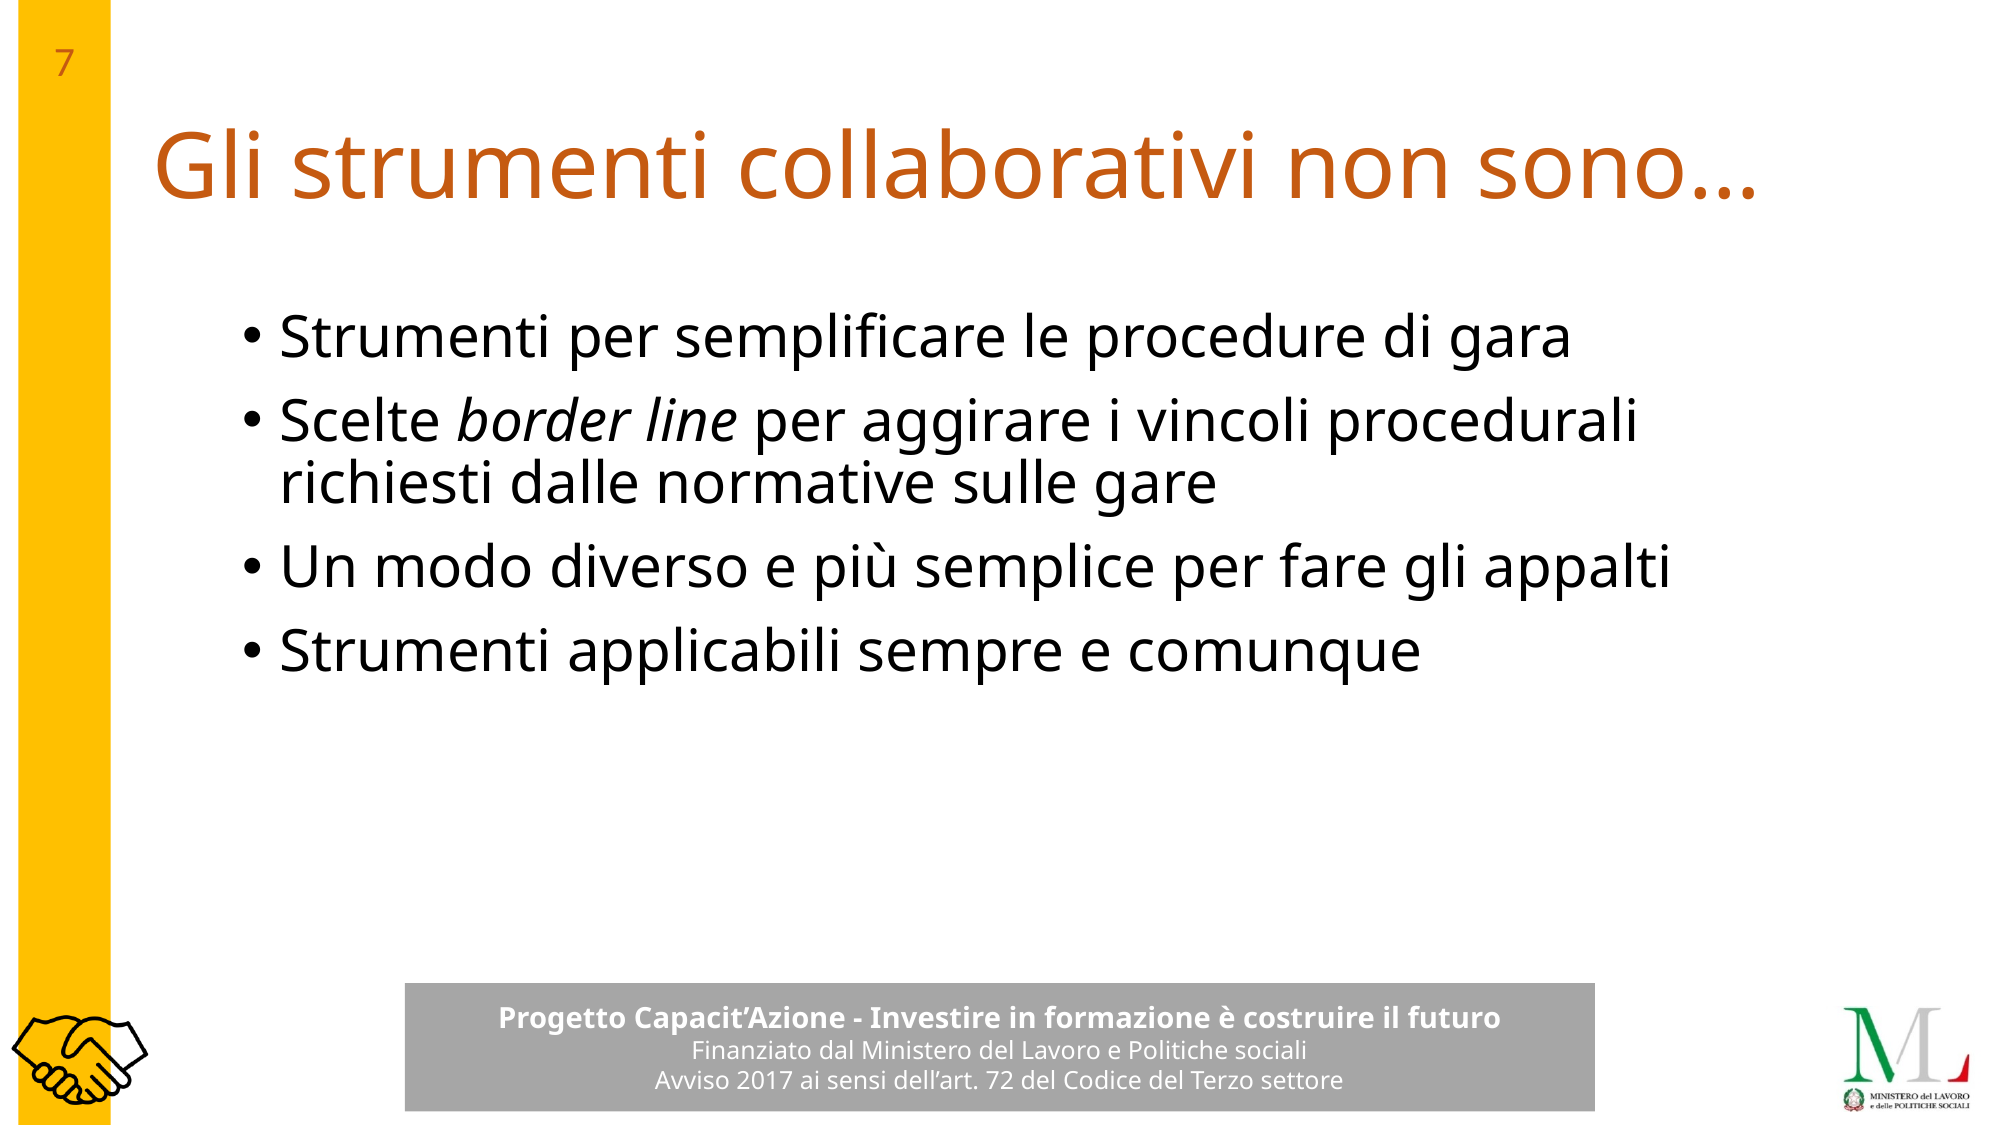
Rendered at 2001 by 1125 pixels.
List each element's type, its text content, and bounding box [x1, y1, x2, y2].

picture [10, 1009, 149, 1109]
picture [1826, 1006, 1987, 1112]
slide_number 7 [1911, 1057, 1995, 1118]
list Strumenti per semplificare le procedure di gara Scelte border line per aggirare i vincoli procedurali richiesti dalle normative sulle gare Un modo diverso e più semplice per fare gli appalti Strumenti applicabili sempre e comunque [227, 299, 1863, 1014]
title Gli strumenti collaborativi non sono… [137, 59, 1863, 278]
